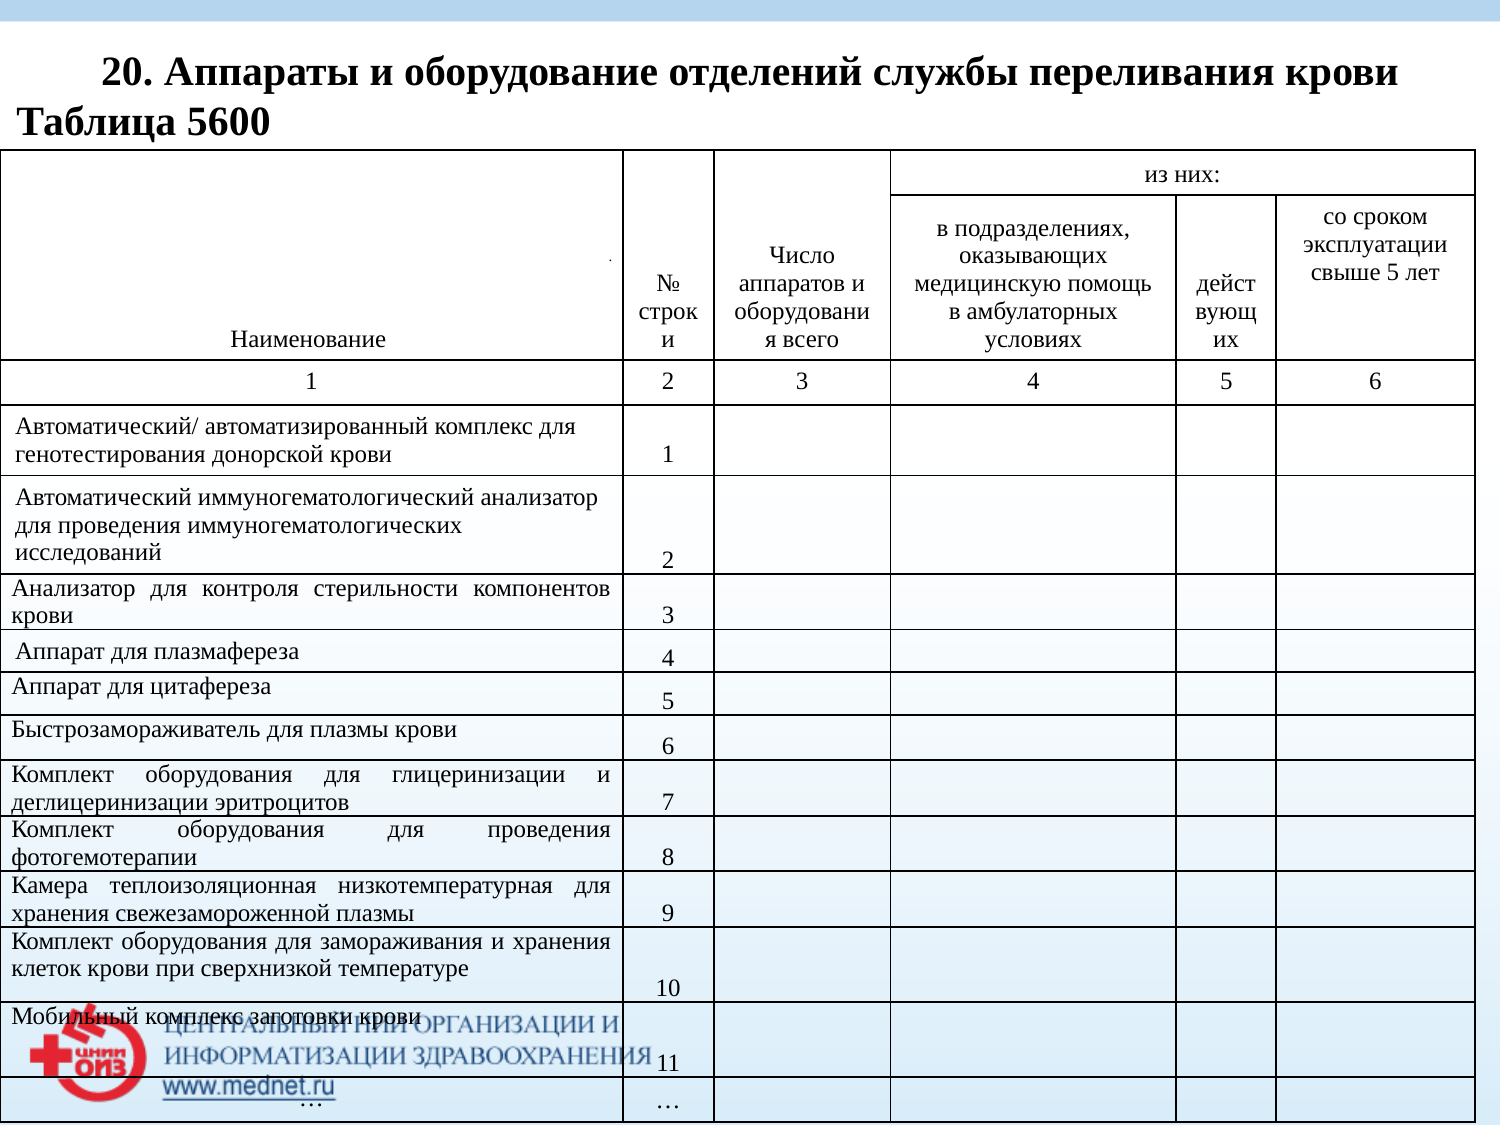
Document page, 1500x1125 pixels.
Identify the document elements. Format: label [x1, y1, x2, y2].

table_cell [1177, 1003, 1275, 1076]
table_cell [891, 196, 1175, 359]
table_cell [1, 361, 622, 404]
table_cell [891, 817, 1175, 870]
title [0, 87, 288, 149]
table_cell [715, 928, 890, 1001]
table_cell [891, 716, 1175, 759]
table_cell [891, 673, 1175, 714]
table_cell [715, 673, 890, 714]
table_cell [1, 575, 622, 629]
table_cell [624, 630, 713, 671]
table_cell [1177, 630, 1275, 671]
table_cell [715, 872, 890, 926]
table_cell [1277, 872, 1474, 926]
table_cell [1, 817, 622, 870]
table_header [624, 151, 713, 359]
text_box [37, 24, 1463, 113]
table_cell [1277, 761, 1474, 815]
table_cell [1, 673, 622, 714]
table_cell [891, 406, 1175, 475]
table_cell [1277, 673, 1474, 714]
table_header [891, 151, 1474, 194]
table_cell [1177, 872, 1275, 926]
table_cell [1, 761, 622, 815]
table_cell [624, 406, 713, 475]
table_cell [624, 928, 713, 1001]
table_cell [1277, 575, 1474, 629]
table_cell [1277, 361, 1474, 404]
table_cell [624, 673, 713, 714]
table_cell [1277, 196, 1474, 359]
table_cell [1177, 406, 1275, 475]
table_cell [891, 872, 1175, 926]
table_cell [891, 630, 1175, 671]
table_cell [715, 1003, 890, 1076]
table_cell [1, 630, 622, 671]
table_cell [1177, 817, 1275, 870]
table_cell [624, 1003, 713, 1076]
table_cell [624, 872, 713, 926]
table_cell [1277, 406, 1474, 475]
table_cell [1, 1003, 622, 1076]
table_cell [715, 476, 890, 573]
table_cell [891, 1003, 1175, 1076]
table_cell [1277, 630, 1474, 671]
table_cell [1177, 761, 1275, 815]
table_header [715, 151, 890, 359]
table_cell [1277, 817, 1474, 870]
table_cell [1277, 1003, 1474, 1076]
table_cell [1177, 575, 1275, 629]
table_cell [715, 406, 890, 475]
table_cell [715, 817, 890, 870]
table_cell [1177, 673, 1275, 714]
table_cell [715, 761, 890, 815]
table_cell [715, 716, 890, 759]
table_cell [891, 361, 1175, 404]
table_cell [1177, 361, 1275, 404]
table_cell [1177, 476, 1275, 573]
table_cell [624, 476, 713, 573]
table_cell [1, 406, 622, 475]
table_cell [1, 928, 622, 1001]
table_cell [624, 1078, 713, 1121]
table_cell [1177, 716, 1275, 759]
table_cell [1, 1078, 622, 1121]
table_cell [715, 575, 890, 629]
table_cell [624, 817, 713, 870]
table_cell [1277, 928, 1474, 1001]
picture [0, 0, 1500, 1125]
table_cell [1277, 716, 1474, 759]
table_cell [1, 476, 622, 573]
table_header [1, 151, 622, 359]
table_cell [1, 872, 622, 926]
table_cell [891, 1078, 1175, 1121]
table_cell [624, 361, 713, 404]
table_cell [624, 761, 713, 815]
table_cell [624, 575, 713, 629]
table_cell [891, 575, 1175, 629]
table_cell [715, 1078, 890, 1121]
table_cell [1177, 196, 1275, 359]
table_cell [715, 361, 890, 404]
table_cell [891, 476, 1175, 573]
table_cell [1177, 928, 1275, 1001]
table_cell [715, 630, 890, 671]
table_cell [1277, 476, 1474, 573]
table_cell [624, 716, 713, 759]
table_cell [1277, 1078, 1474, 1121]
table_cell [1177, 1078, 1275, 1121]
table_cell [891, 761, 1175, 815]
table_cell [1, 716, 622, 759]
table_cell [891, 928, 1175, 1001]
